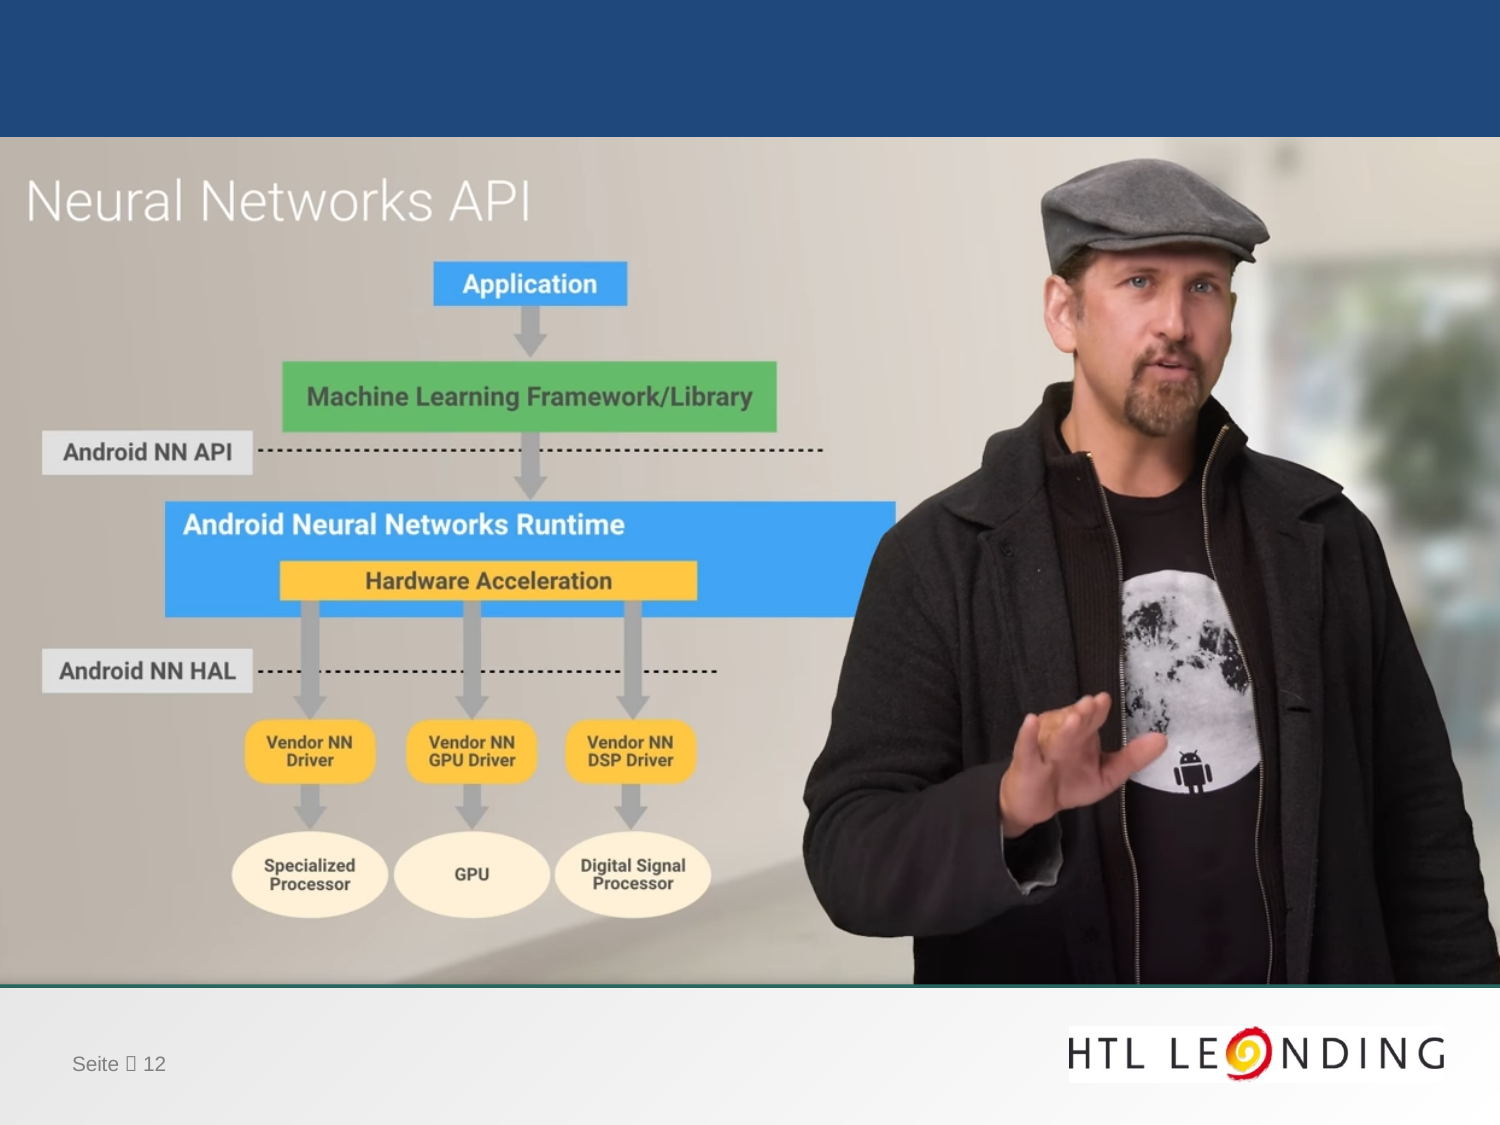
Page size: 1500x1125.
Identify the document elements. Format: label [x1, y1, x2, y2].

picture [1069, 1026, 1444, 1083]
picture [0, 137, 1500, 988]
